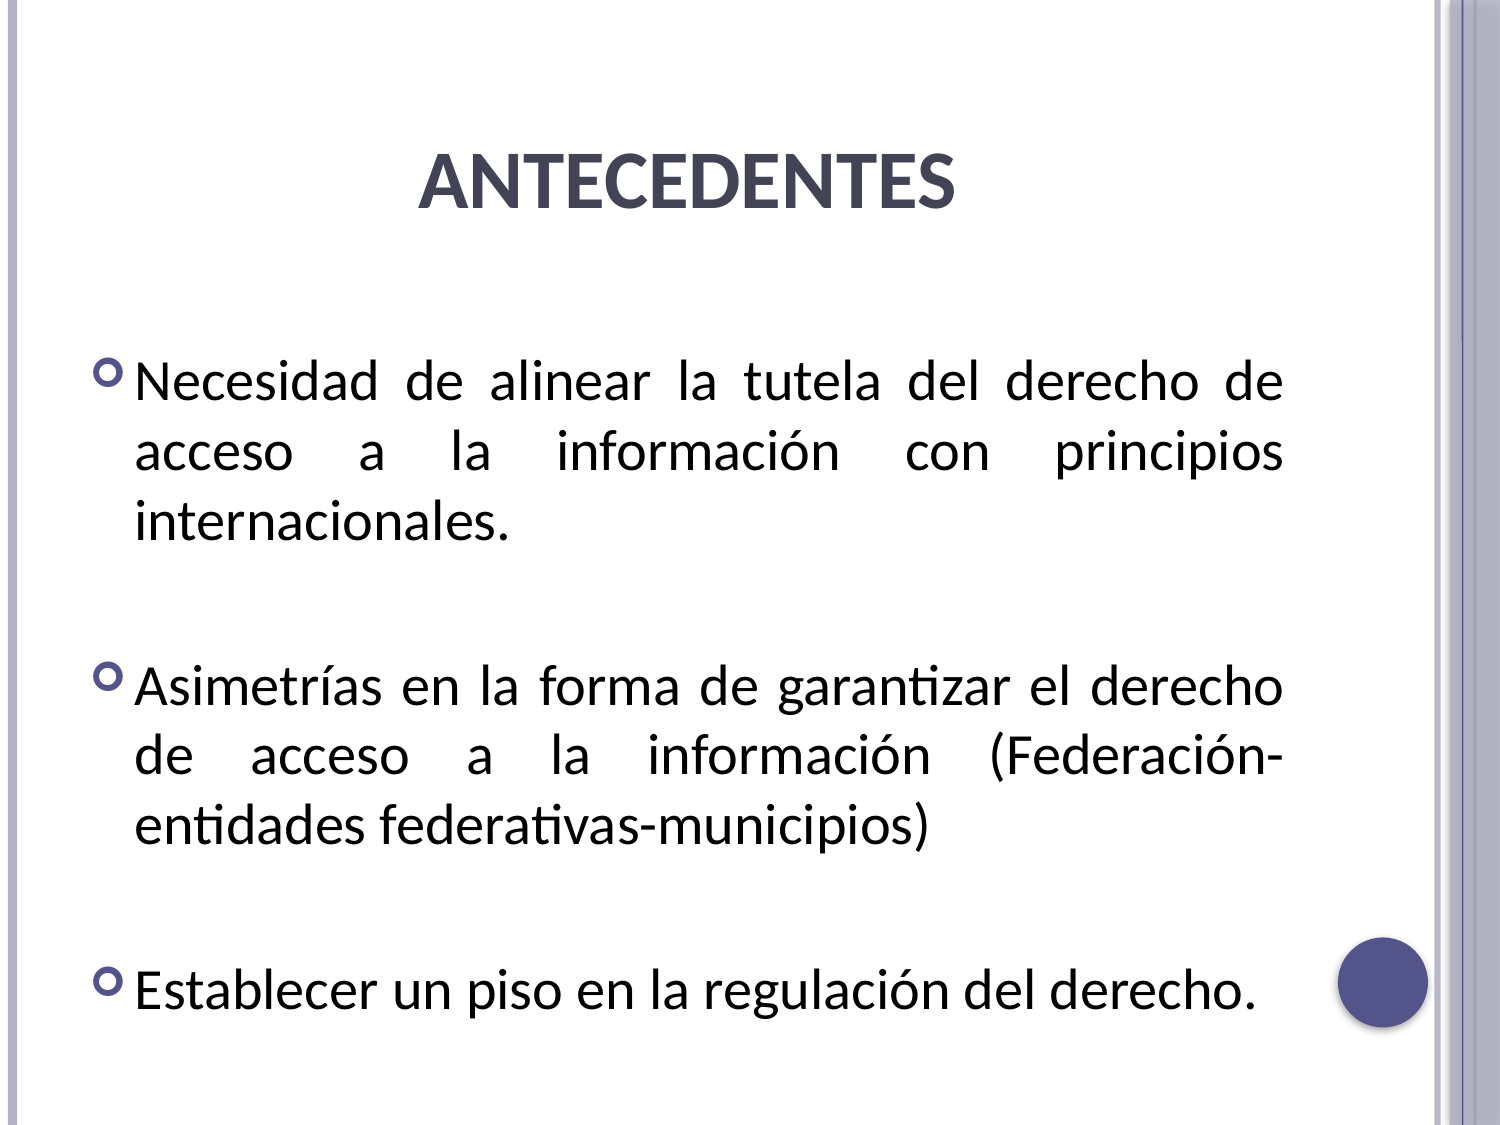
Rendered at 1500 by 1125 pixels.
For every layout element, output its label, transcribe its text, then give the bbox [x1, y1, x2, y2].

list Necesidad de alinear la tutela del derecho de acceso a la información con principios internacionales. Asimetrías en la forma de garantizar el derecho de acceso a la información (Federación-entidades federativas-municipios) Establecer un piso en la regulación del derecho. [75, 262, 1300, 1062]
title Antecedentes [75, 45, 1300, 233]
